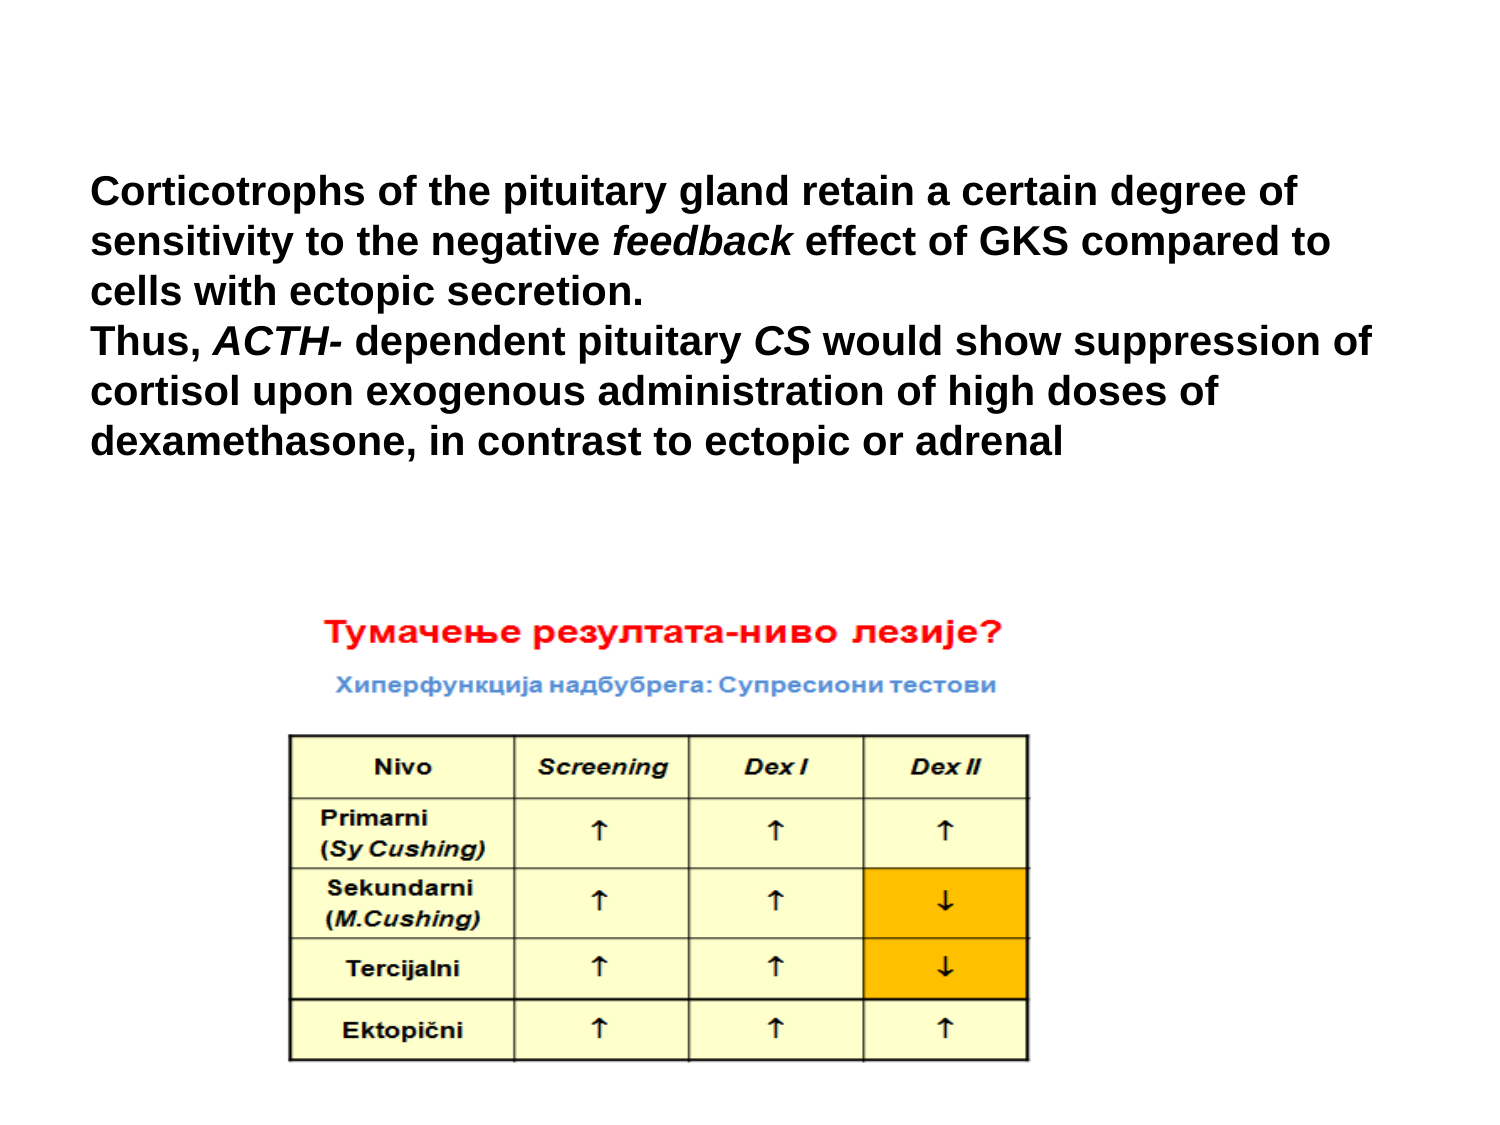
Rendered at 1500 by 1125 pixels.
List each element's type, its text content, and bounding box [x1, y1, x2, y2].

picture [260, 604, 1066, 1088]
title Corticotrophs of the pituitary gland retain a certain degree of sensitivity to the negative feedback effect of GKS compared to cells with ectopic secretion. Thus, ACTH- dependent pituitary CS would show suppression of cortisol upon exogenous administration of high doses of dexamethasone, in contrast to ectopic or adrenal [74, 44, 1426, 233]
